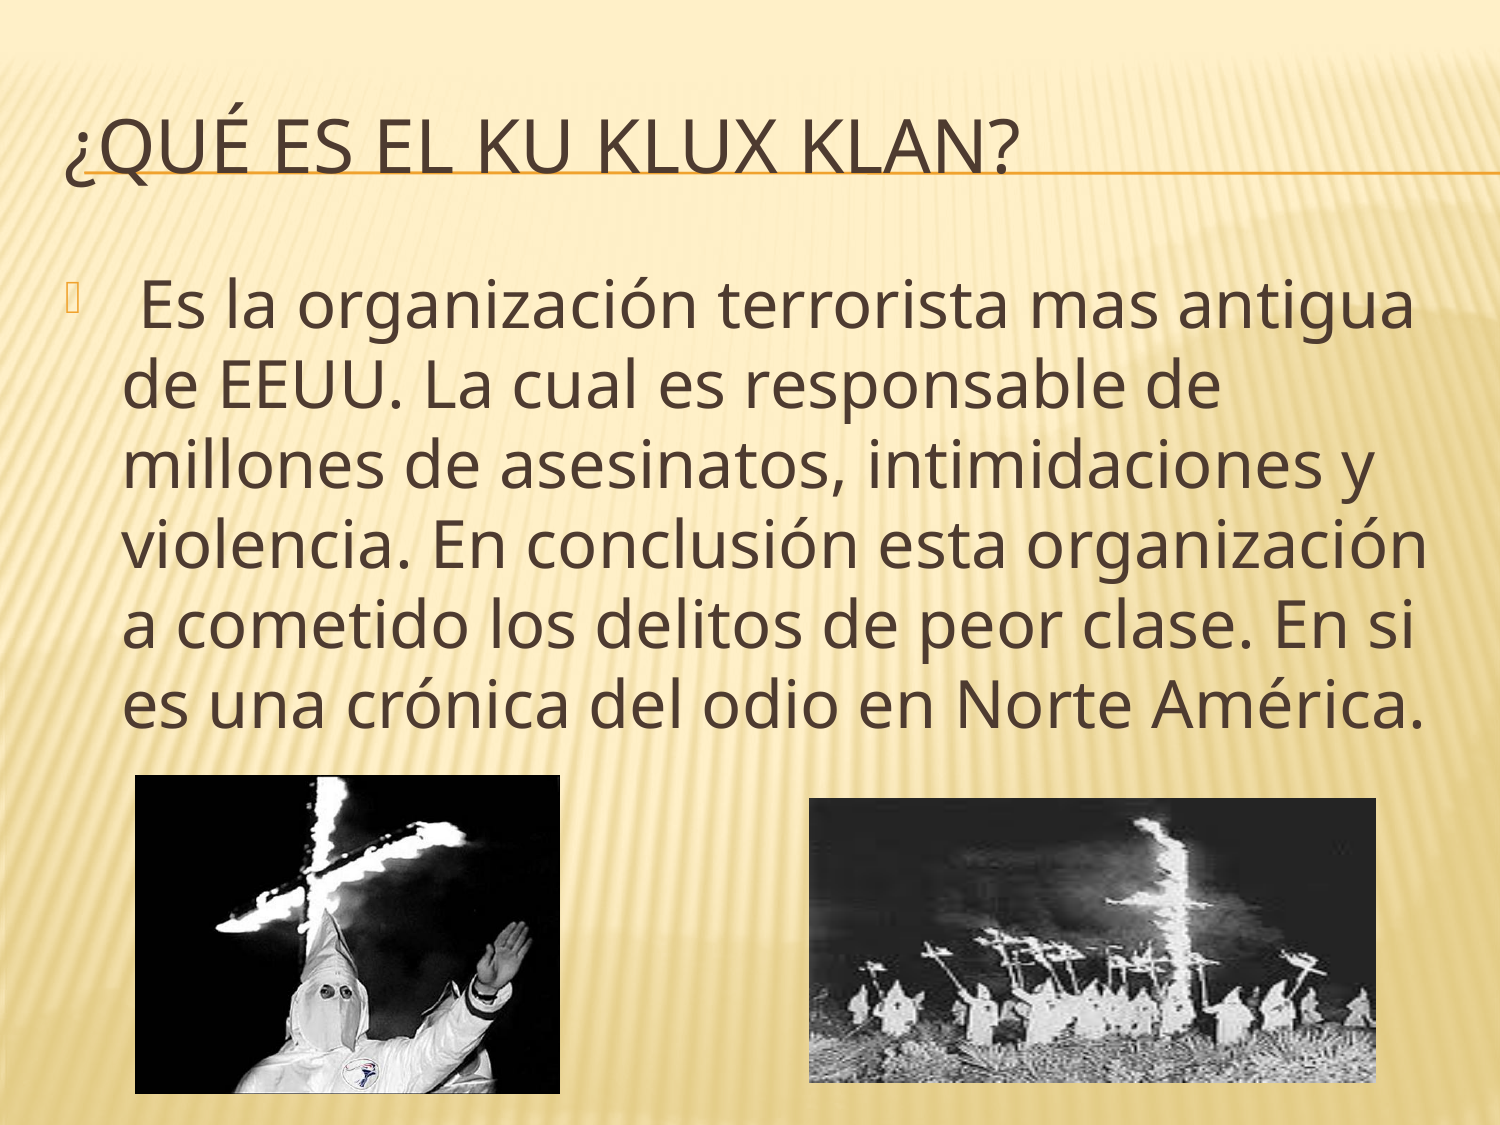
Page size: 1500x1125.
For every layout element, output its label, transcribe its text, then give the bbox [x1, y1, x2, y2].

picture [135, 774, 560, 1094]
list Es la organización terrorista mas antigua de EEUU. La cual es responsable de millones de asesinatos, intimidaciones y violencia. En conclusión esta organización a cometido los delitos de peor clase. En si es una crónica del odio en Norte América. [50, 254, 1475, 998]
picture [808, 798, 1377, 1083]
title ¿Qué es el ku klux klan? [50, 75, 1475, 213]
